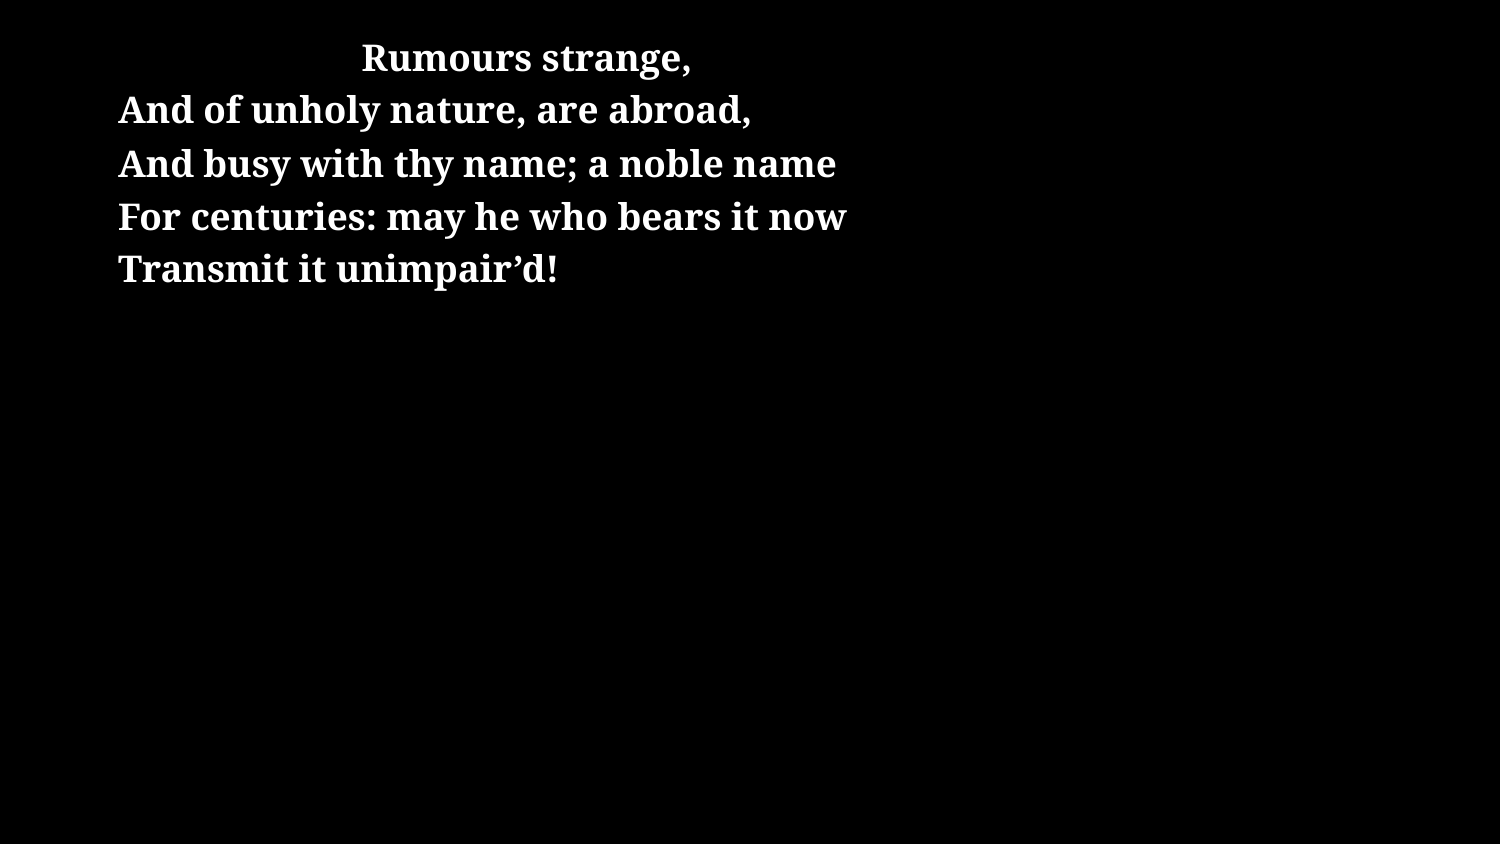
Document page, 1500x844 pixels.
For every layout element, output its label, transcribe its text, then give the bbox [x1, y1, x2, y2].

title Rumours strange, And of unholy nature, are abroad, And busy with thy name; a noble name For centuries: may he who bears it now Transmit it unimpair’d! [103, 17, 1397, 299]
